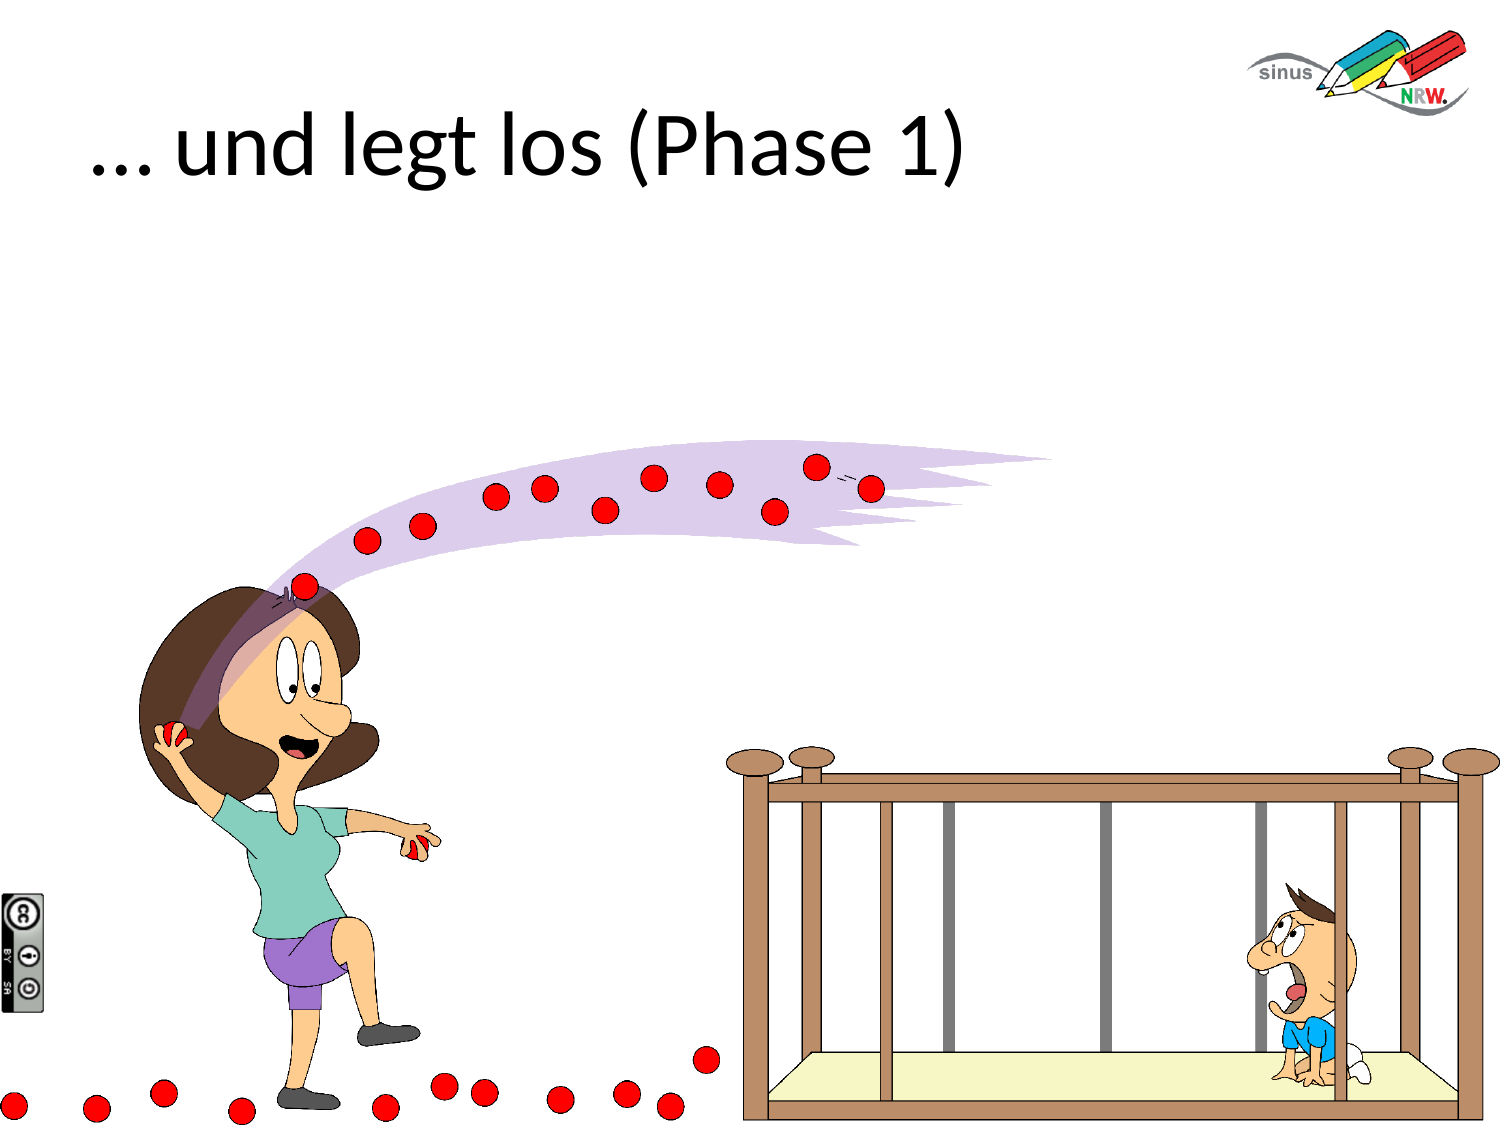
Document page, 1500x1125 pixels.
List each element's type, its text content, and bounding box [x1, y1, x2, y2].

picture [1245, 30, 1469, 116]
title … und legt los (Phase 1) [74, 44, 1426, 233]
picture [0, 439, 1500, 1125]
